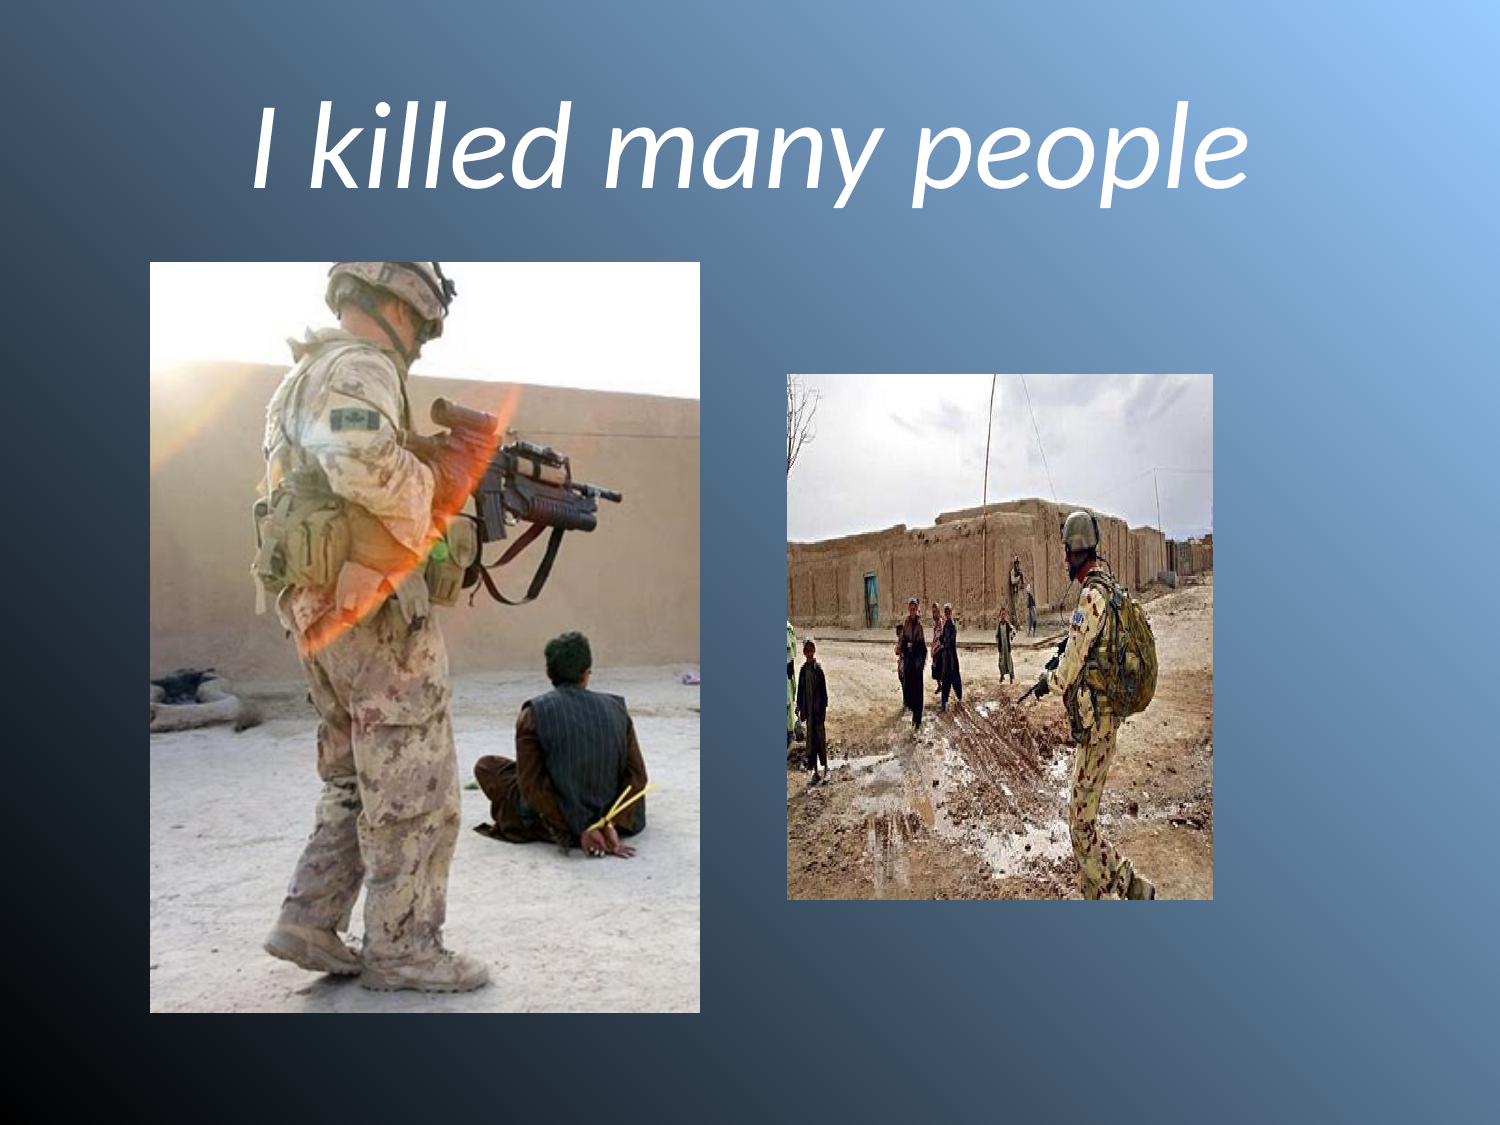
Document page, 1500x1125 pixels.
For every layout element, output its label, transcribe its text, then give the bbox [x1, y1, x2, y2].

picture [787, 374, 1213, 901]
picture [149, 262, 701, 1013]
title I killed many people [74, 44, 1426, 233]
